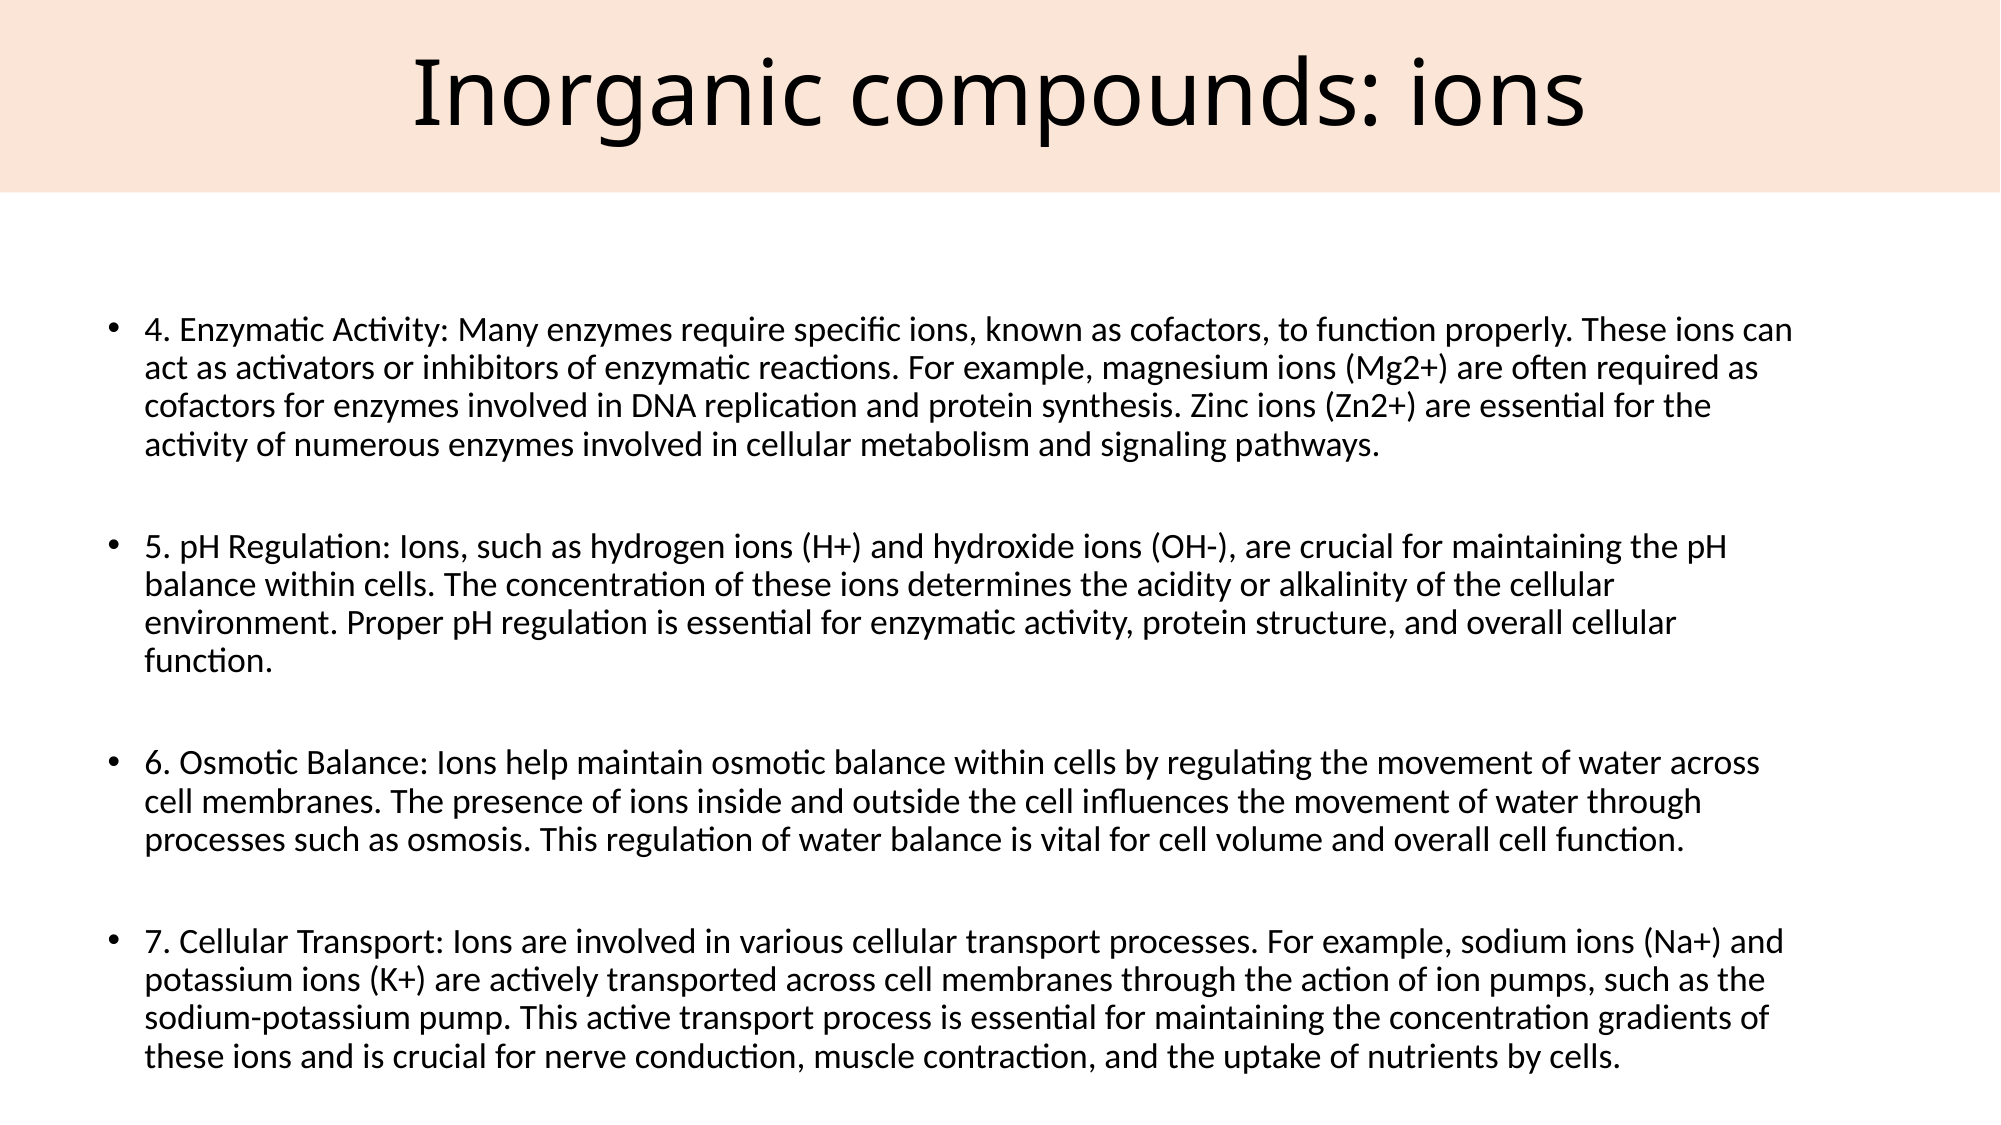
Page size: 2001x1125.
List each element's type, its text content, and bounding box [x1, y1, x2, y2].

text_box Inorganic compounds: ions [0, 0, 2000, 193]
list 4. Enzymatic Activity: Many enzymes require specific ions, known as cofactors, to function properly. These ions can act as activators or inhibitors of enzymatic reactions. For example, magnesium ions (Mg2+) are often required as cofactors for enzymes involved in DNA replication and protein synthesis. Zinc ions (Zn2+) are essential for the activity of numerous enzymes involved in cellular metabolism and signaling pathways. 5. pH Regulation: Ions, such as hydrogen ions (H+) and hydroxide ions (OH-), are crucial for maintaining the pH balance within cells. The concentration of these ions determines the acidity or alkalinity of the cellular environment. Proper pH regulation is essential for enzymatic activity, protein structure, and overall cellular function. 6. Osmotic Balance: Ions help maintain osmotic balance within cells by regulating the movement of water across cell membranes. The presence of ions inside and outside the cell influences the movement of water through processes such as osmosis. This regulation of water balance is vital for cell volume and overall cell function. 7. Cellular Transport: Ions are involved in various cellular transport processes. For example, sodium ions (Na+) and potassium ions (K+) are actively transported across cell membranes through the action of ion pumps, such as the sodium-potassium pump. This active transport process is essential for maintaining the concentration gradients of these ions and is crucial for nerve conduction, muscle contraction, and the uptake of nutrients by cells. [92, 247, 1818, 1125]
